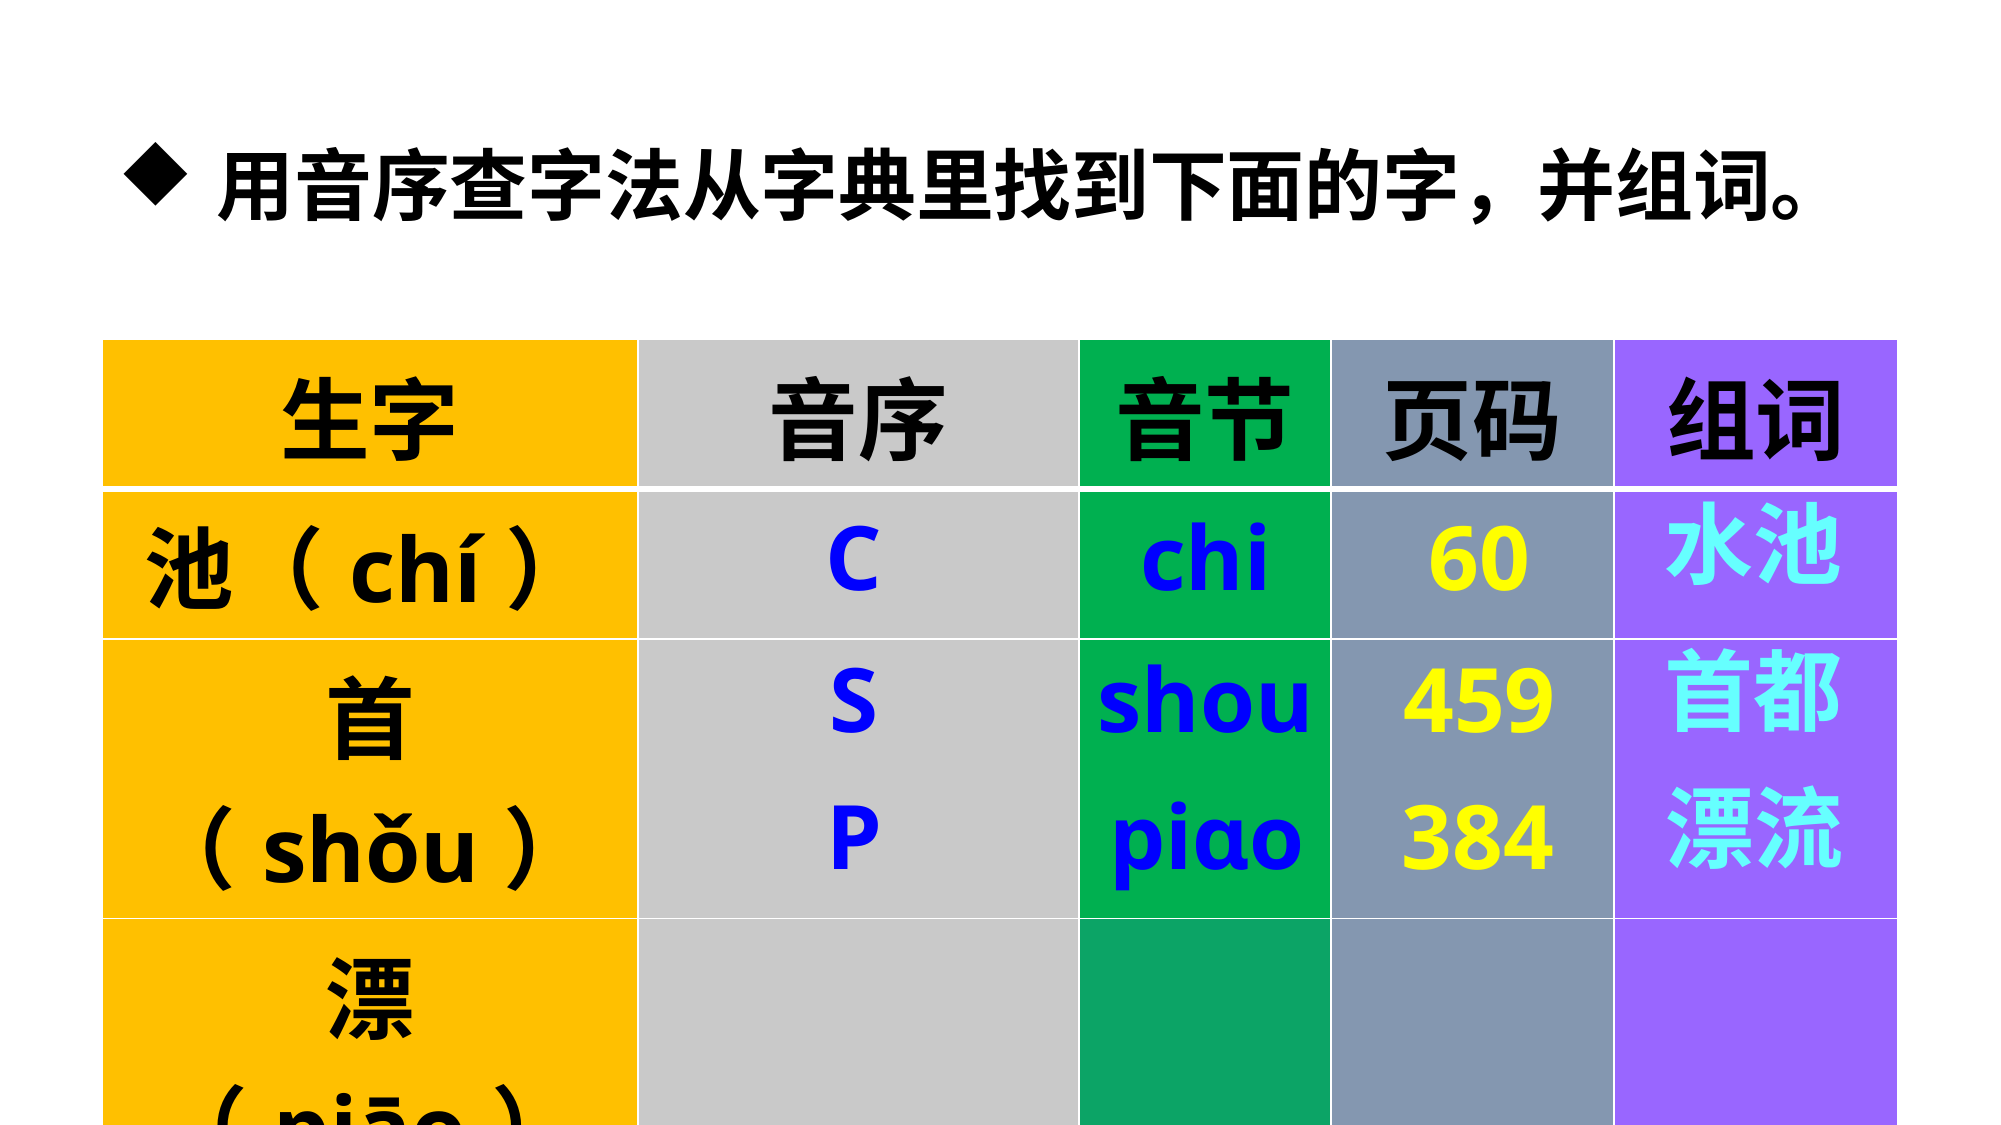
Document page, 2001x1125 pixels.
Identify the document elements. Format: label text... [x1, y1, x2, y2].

table_cell 首（shǒu） [103, 640, 637, 918]
table_cell [639, 919, 1078, 1125]
table_cell 池（chí） [103, 492, 637, 638]
text_box 384 [1386, 773, 1569, 895]
table_cell [1080, 492, 1330, 638]
table_header 组词 [1615, 340, 1897, 486]
text_box chi [1125, 494, 1287, 616]
text_box P [812, 773, 898, 895]
text_box 用音序查字法从字典里找到下面的字，并组词。 [102, 129, 1898, 238]
table_cell [639, 492, 1078, 638]
table_cell [1615, 640, 1897, 918]
text_box 首都 [1649, 628, 1858, 750]
text_box 60 [1413, 494, 1546, 616]
text_box C [810, 494, 897, 616]
table_cell [1080, 640, 1330, 918]
table_cell [1332, 919, 1613, 1125]
text_box 水池 [1649, 480, 1858, 603]
text_box shou [1082, 636, 1329, 758]
table_header 生字 [103, 340, 637, 486]
text_box S [814, 636, 894, 758]
table_cell [1615, 492, 1897, 638]
table_cell [1080, 919, 1330, 1125]
table_cell [1615, 919, 1897, 1125]
table_cell [639, 640, 1078, 918]
table_header 音节 [1080, 340, 1330, 486]
table_cell [1332, 492, 1613, 638]
text_box piɑo [1094, 773, 1320, 895]
table_cell [1332, 640, 1613, 918]
text_box 459 [1388, 636, 1571, 758]
text_box 漂流 [1650, 764, 1859, 887]
table_header 页码 [1332, 340, 1613, 486]
table_cell 漂（piāo） [103, 919, 637, 1125]
table_header 音序 [639, 340, 1078, 486]
